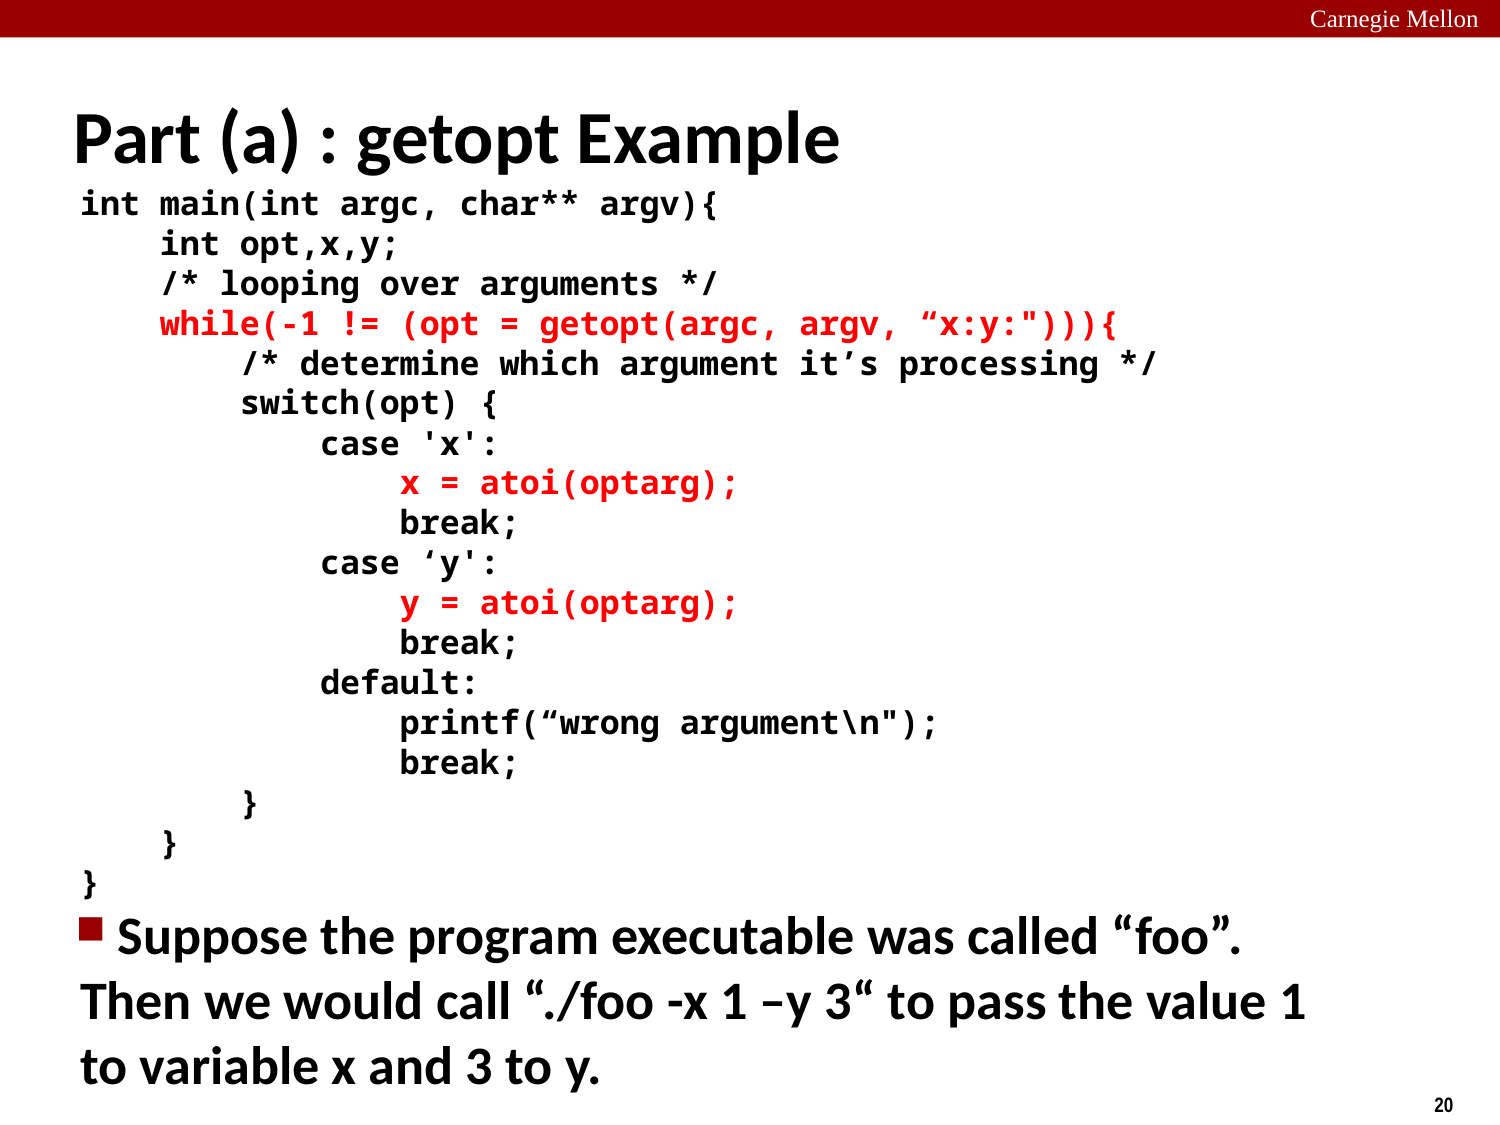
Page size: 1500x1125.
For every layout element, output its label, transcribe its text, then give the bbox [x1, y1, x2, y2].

list int main(int argc, char** argv){ int opt,x,y; /* looping over arguments */ while(-1 != (opt = getopt(argc, argv, “x:y:"))){ /* determine which argument it’s processing */ switch(opt) { case 'x': x = atoi(optarg); break; case ‘y': y = atoi(optarg); break; default: printf(“wrong argument\n"); break; } } } Suppose the program executable was called “foo”. Then we would call “./foo -x 1 –y 3“ to pass the value 1 to variable x and 3 to y. [64, 174, 1361, 1040]
title Part (a) : getopt Example [58, 71, 1305, 197]
